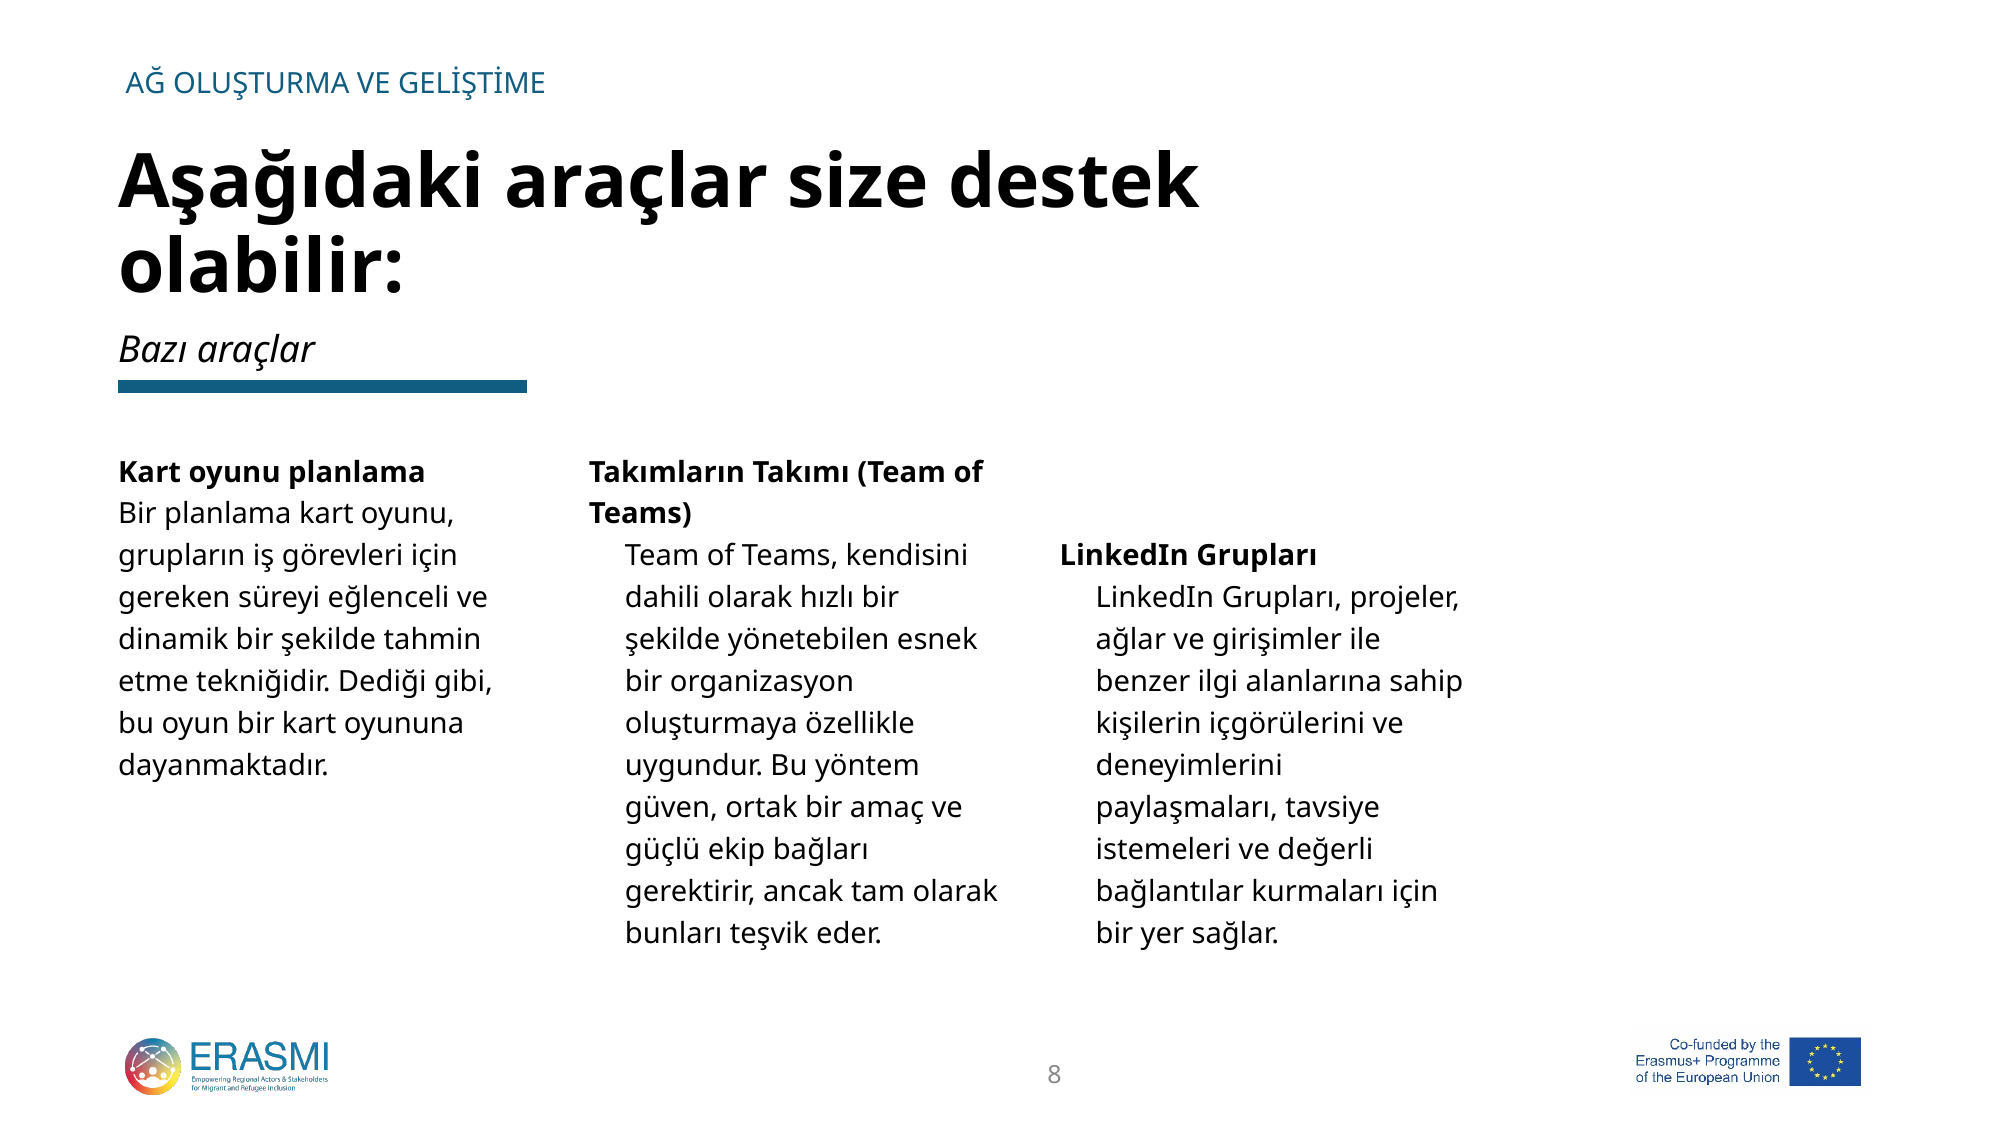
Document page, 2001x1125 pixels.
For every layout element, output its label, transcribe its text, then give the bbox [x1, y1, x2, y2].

picture [1630, 1025, 1872, 1098]
title Aşağıdaki araçlar size destek olabilir: [117, 138, 1472, 297]
list Bazı araçlar [117, 311, 528, 371]
list Kart oyunu planlama Bir planlama kart oyunu, grupların iş görevleri için gereken süreyi eğlenceli ve dinamik bir şekilde tahmin etme tekniğidir. Dediği gibi, bu oyun bir kart oyununa dayanmaktadır. Takımların Takımı (Team of Teams) Team of Teams, kendisini dahili olarak hızlı bir şekilde yönetebilen esnek bir organizasyon oluşturmaya özellikle uygundur. Bu yöntem güven, ortak bir amaç ve güçlü ekip bağları gerektirir, ancak tam olarak bunları teşvik eder. LinkedIn Grupları LinkedIn Grupları, projeler, ağlar ve girişimler ile benzer ilgi alanlarına sahip kişilerin içgörülerini ve deneyimlerini paylaşmaları, tavsiye istemeleri ve değerli bağlantılar kurmaları için bir yer sağlar. [117, 445, 1472, 965]
picture [118, 1035, 332, 1098]
